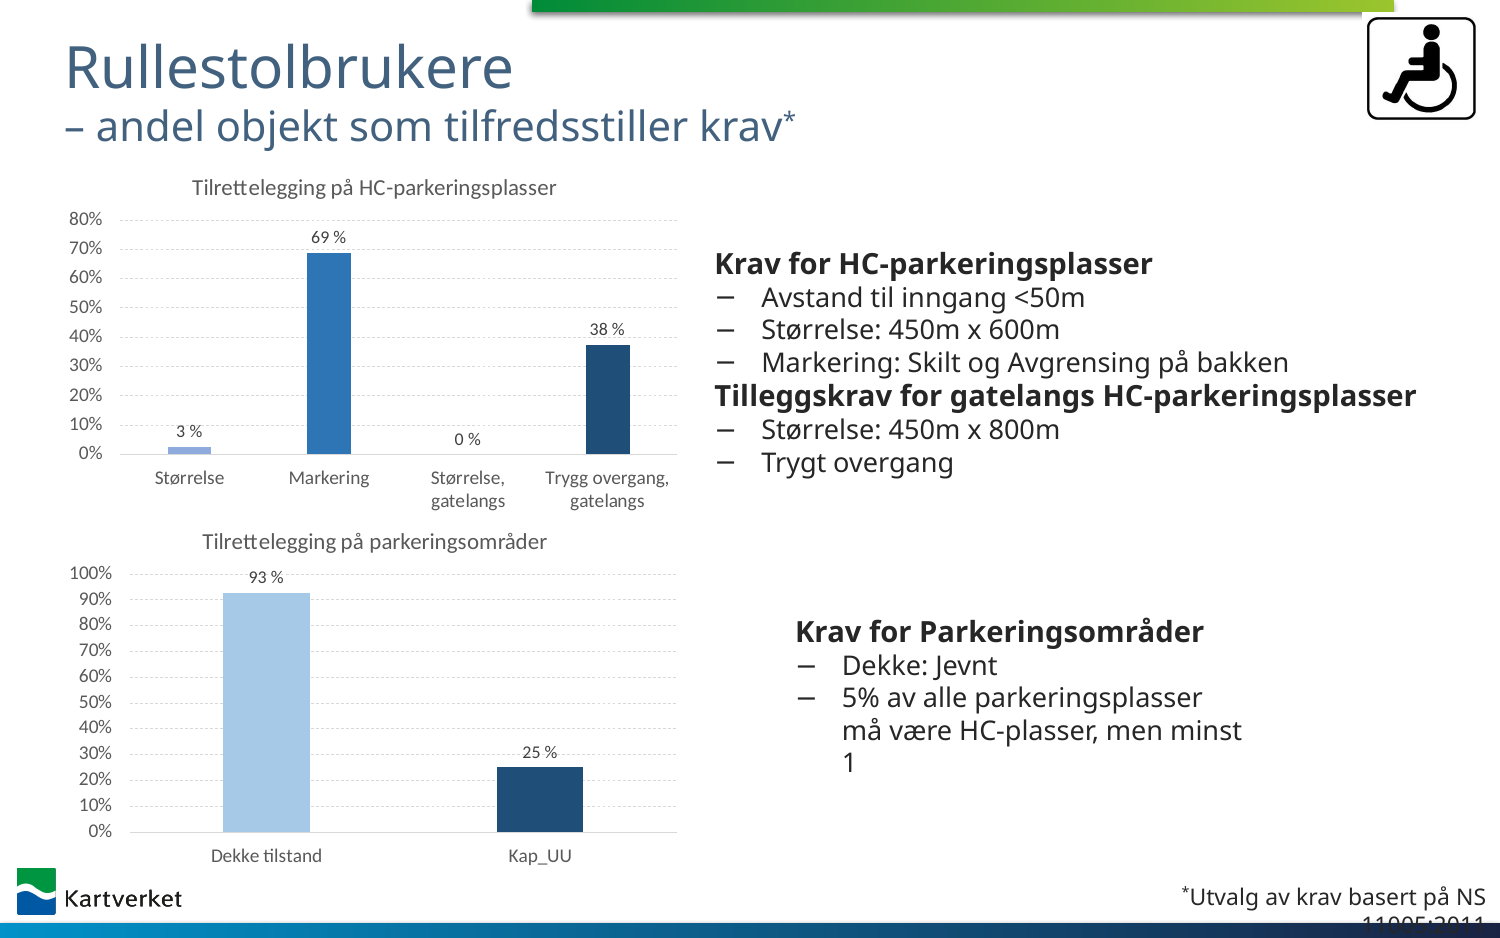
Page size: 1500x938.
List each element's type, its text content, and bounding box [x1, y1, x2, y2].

picture [62, 166, 688, 519]
text_box *Utvalg av krav basert på NS 11005:2011 [1068, 873, 1500, 938]
text_box Krav for Parkeringsområder Dekke: Jevnt 5% av alle parkeringsplasser må være HC-plasser, men minst 1 [780, 605, 1261, 786]
text_box Rullestolbrukere – andel objekt som tilfredsstiller krav* [49, 25, 1431, 158]
picture [1362, 12, 1481, 126]
text_box Krav for HC-parkeringsplasser Avstand til inngang <50m Størrelse: 450m x 600m Markering: Skilt og Avgrensing på bakken Tilleggskrav for gatelangs HC-parkeringsplasser Størrelse: 450m x 800m Trygt overgang [699, 237, 1433, 485]
picture [62, 520, 688, 874]
